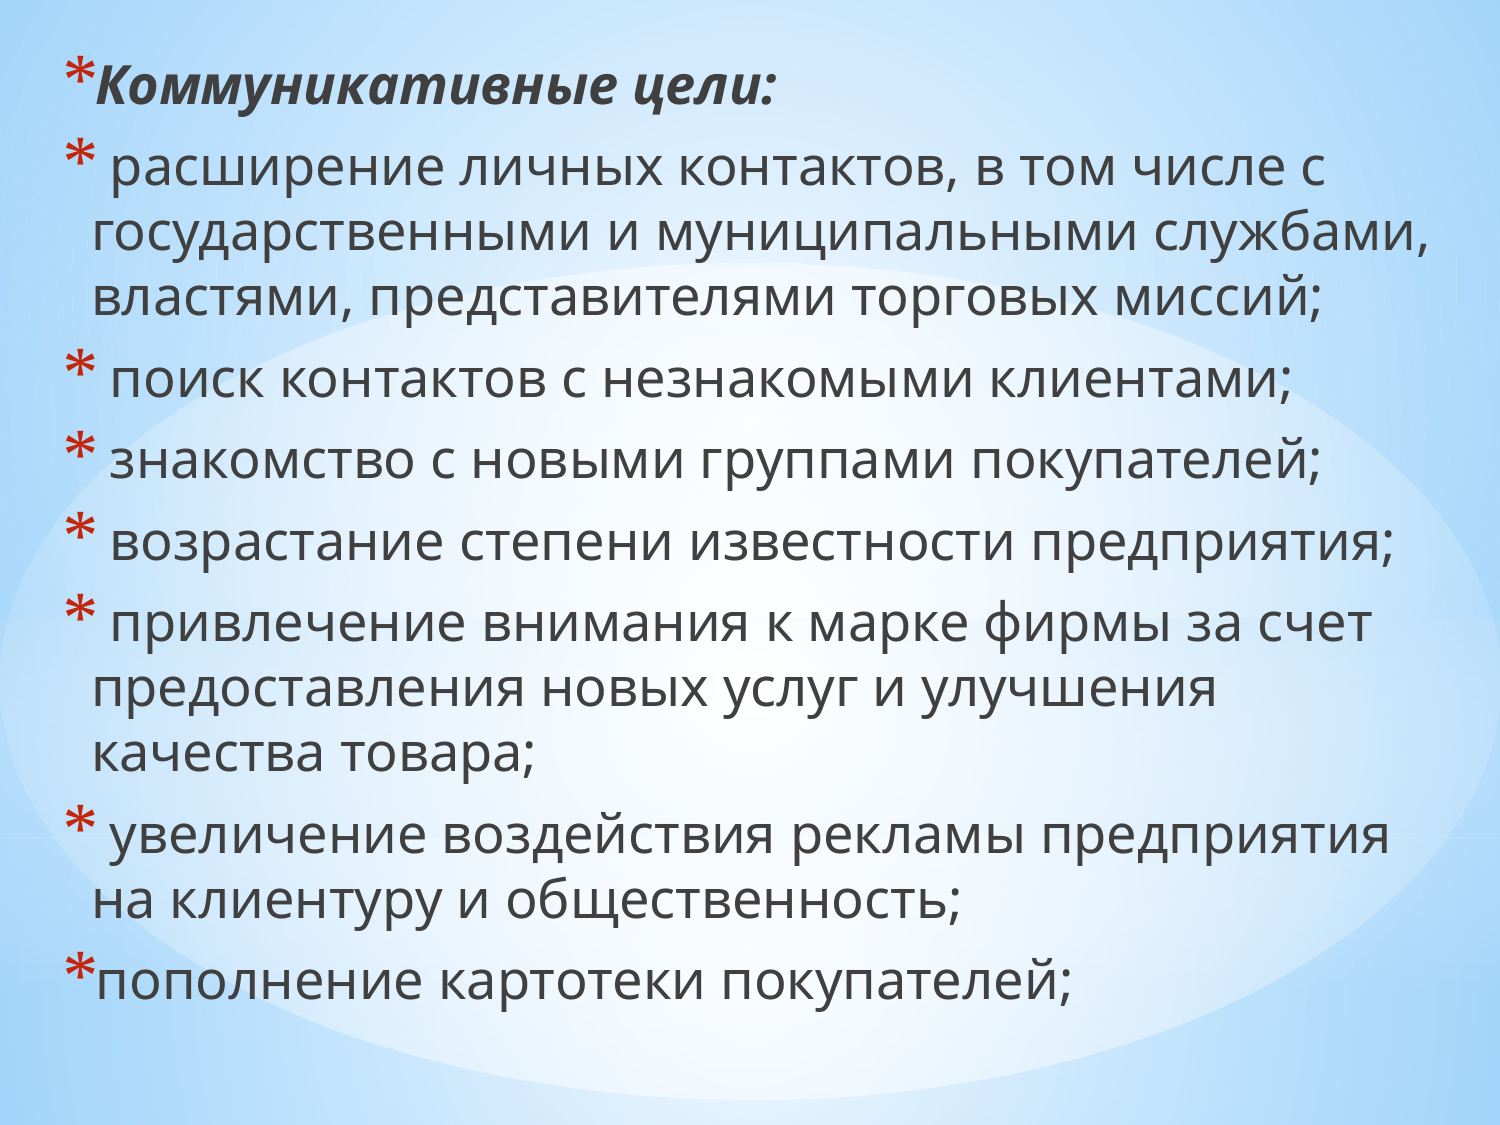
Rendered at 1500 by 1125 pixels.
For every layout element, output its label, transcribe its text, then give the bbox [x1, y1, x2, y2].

list Коммуникативные цели: расширение личных контактов, в том числе с государственными и муниципальными службами, властями, представителями торговых миссий; поиск контактов с незнакомыми клиентами; знакомство с новыми группами покупателей; возрастание степени известности предприятия; привлечение внимания к марке фирмы за счет предоставления новых услуг и улучшения качества товара; увеличение воздействия рекламы предприятия на клиентуру и общественность; пополнение картотеки покупателей; [41, 42, 1447, 1094]
